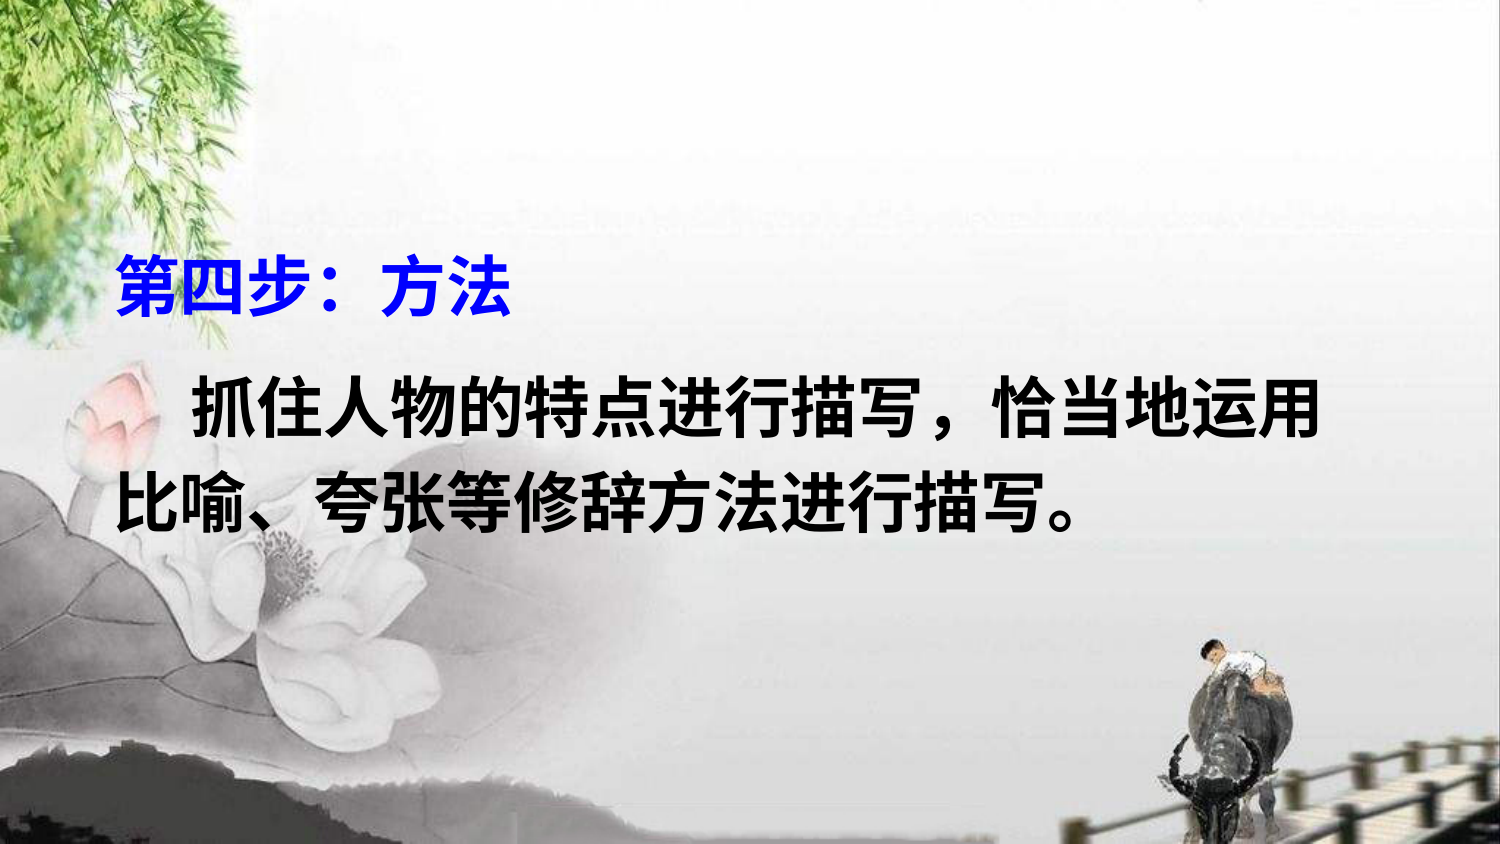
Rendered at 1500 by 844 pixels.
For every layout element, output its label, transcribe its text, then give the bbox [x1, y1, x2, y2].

picture [0, 0, 1500, 844]
text_box 第四步：方法 抓住人物的特点进行描写，恰当地运用比喻、夸张等修辞方法进行描写。 [98, 221, 1393, 549]
